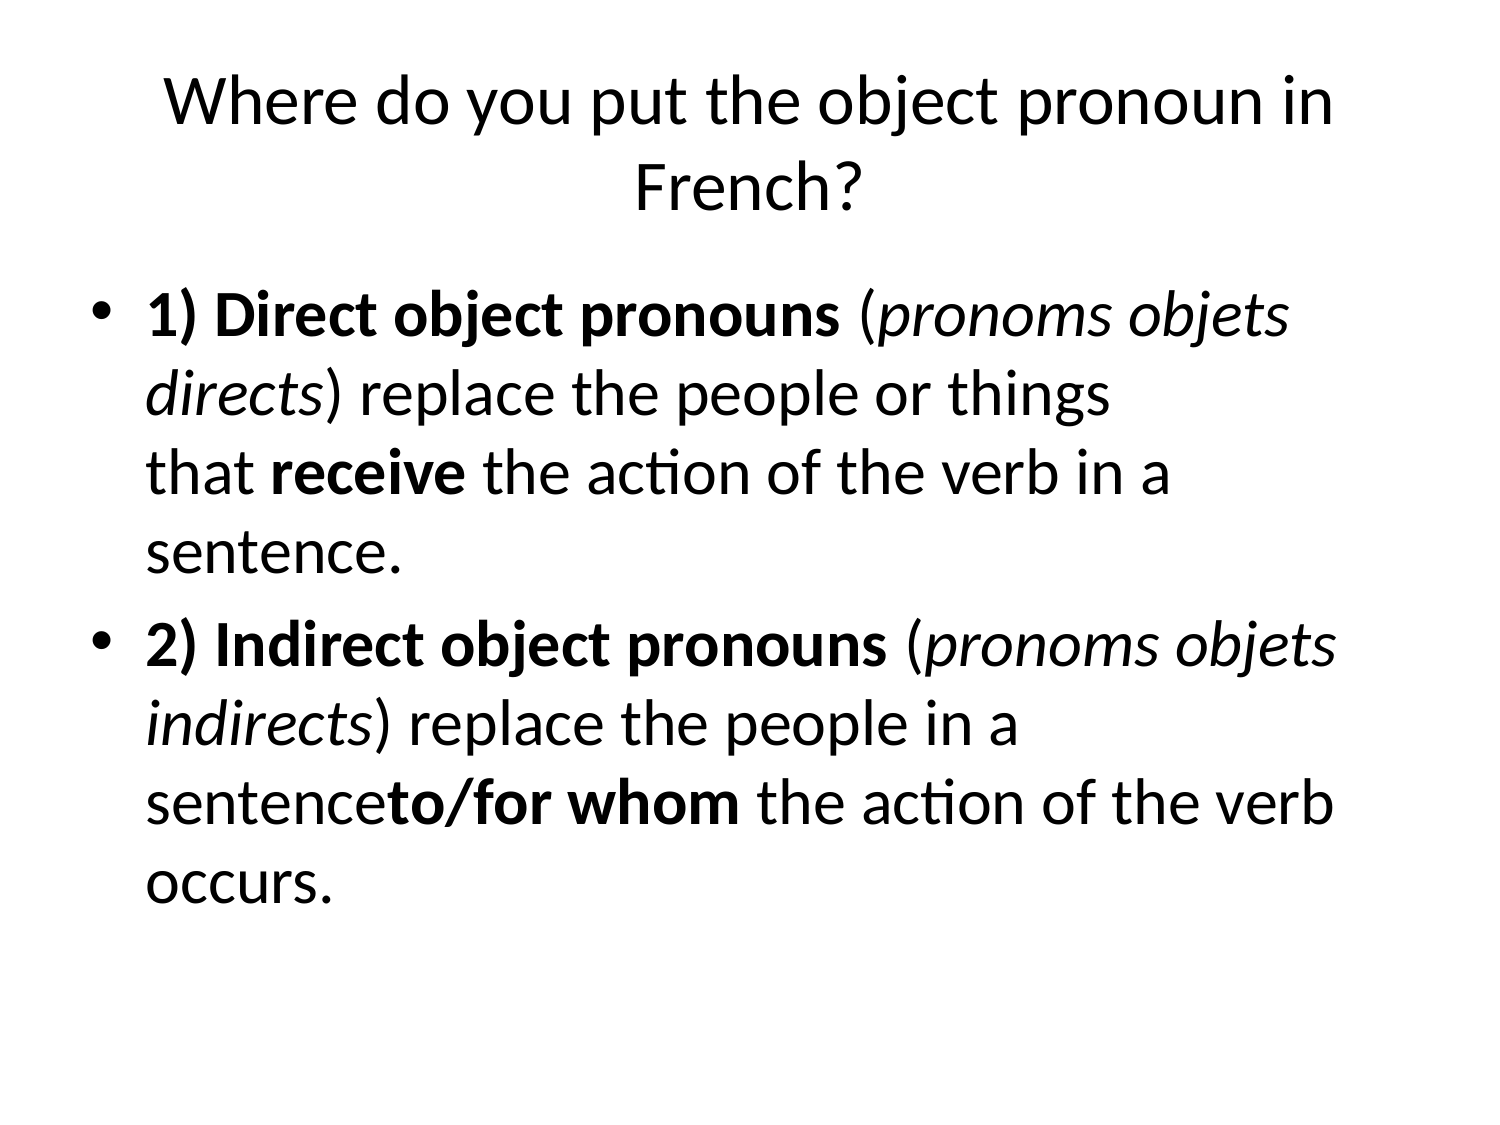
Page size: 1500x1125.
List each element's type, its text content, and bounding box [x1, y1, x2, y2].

list 1) Direct object pronouns (pronoms objets directs) replace the people or things that receive the action of the verb in a sentence. 2) Indirect object pronouns (pronoms objets indirects) replace the people in a sentenceto/for whom the action of the verb occurs. [75, 262, 1425, 1005]
title Where do you put the object pronoun in French? [75, 45, 1425, 233]
